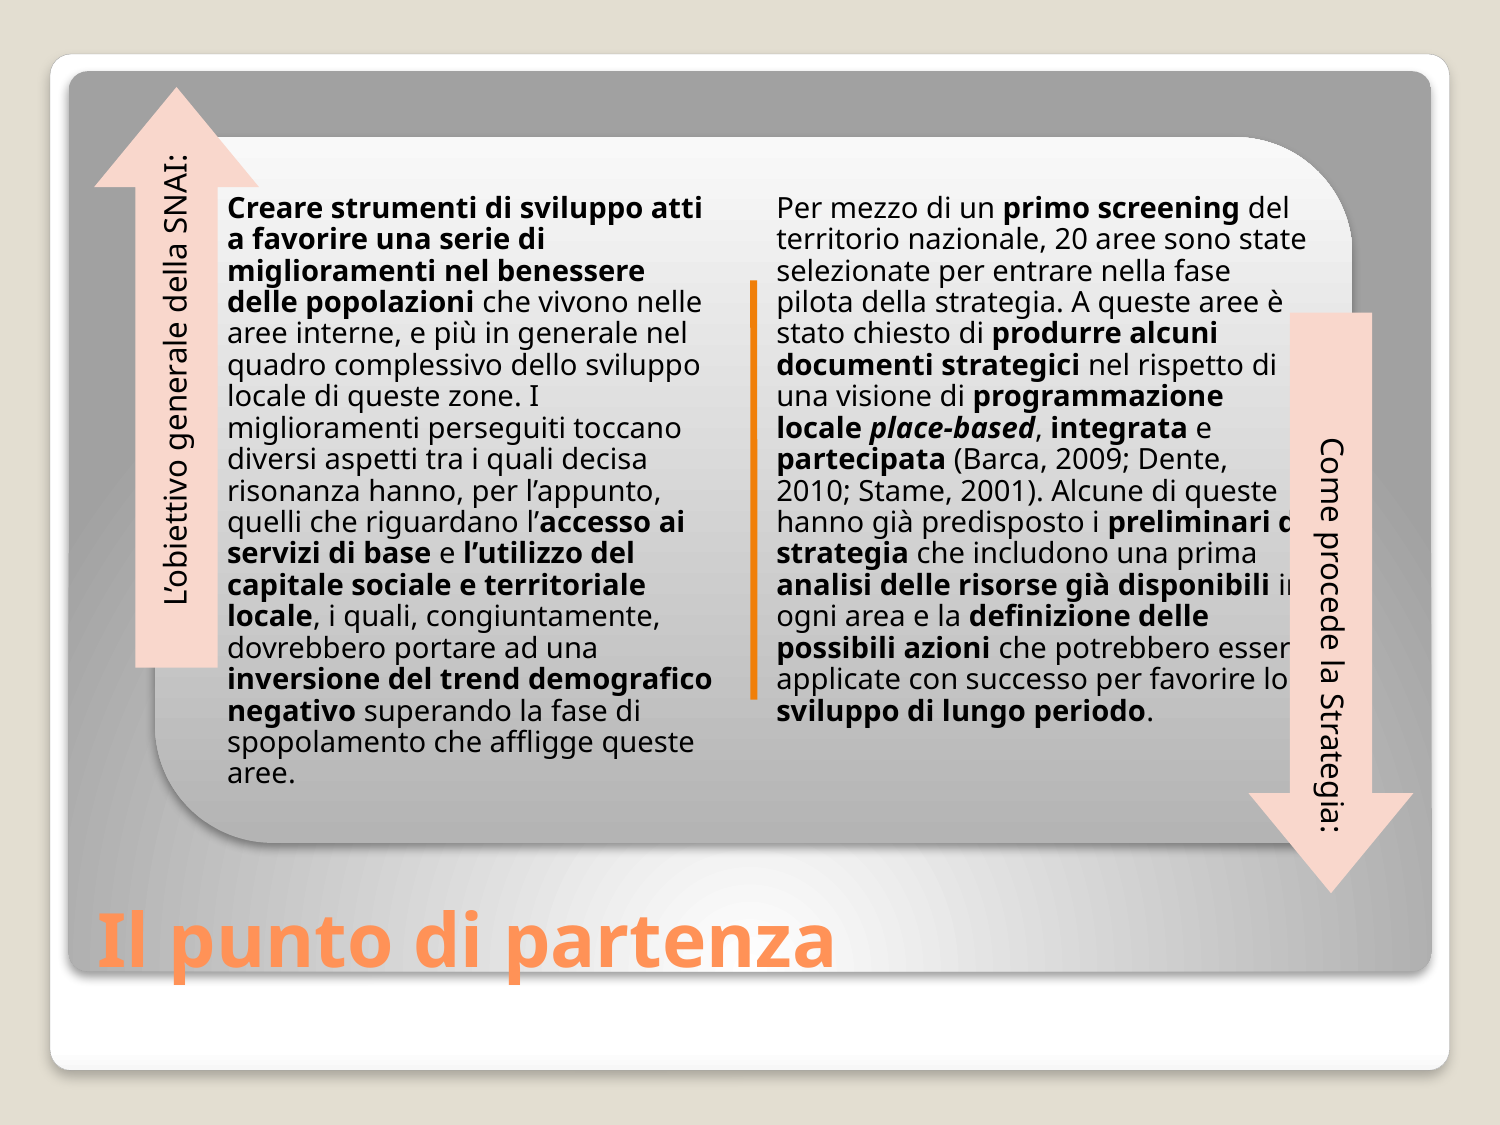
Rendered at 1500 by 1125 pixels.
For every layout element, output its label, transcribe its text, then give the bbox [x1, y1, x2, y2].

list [82, 86, 1426, 894]
title Il punto di partenza [82, 904, 1425, 990]
